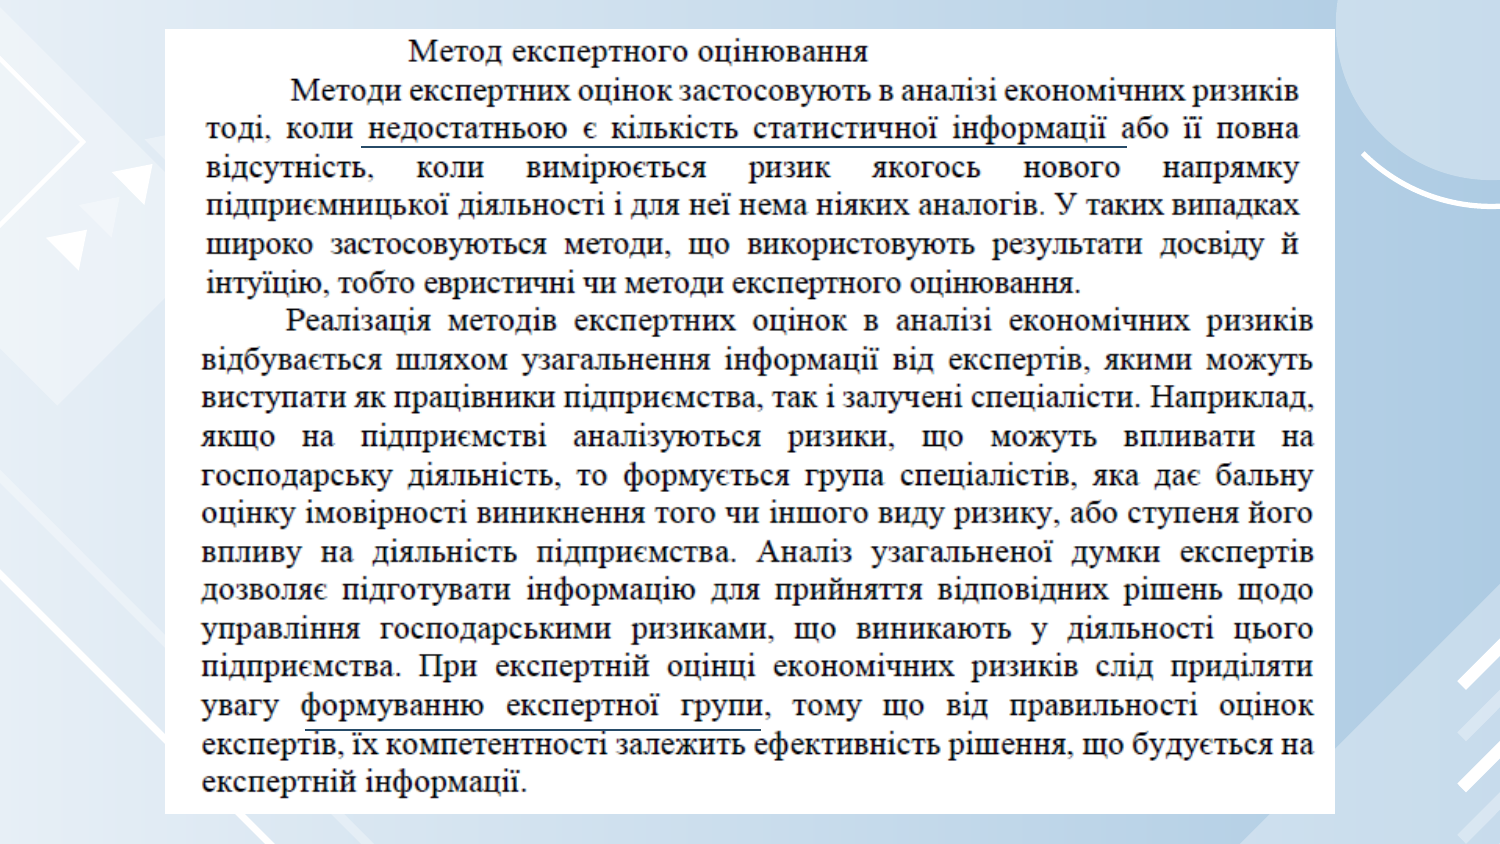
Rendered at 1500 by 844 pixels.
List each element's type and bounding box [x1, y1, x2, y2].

picture [165, 29, 1335, 815]
